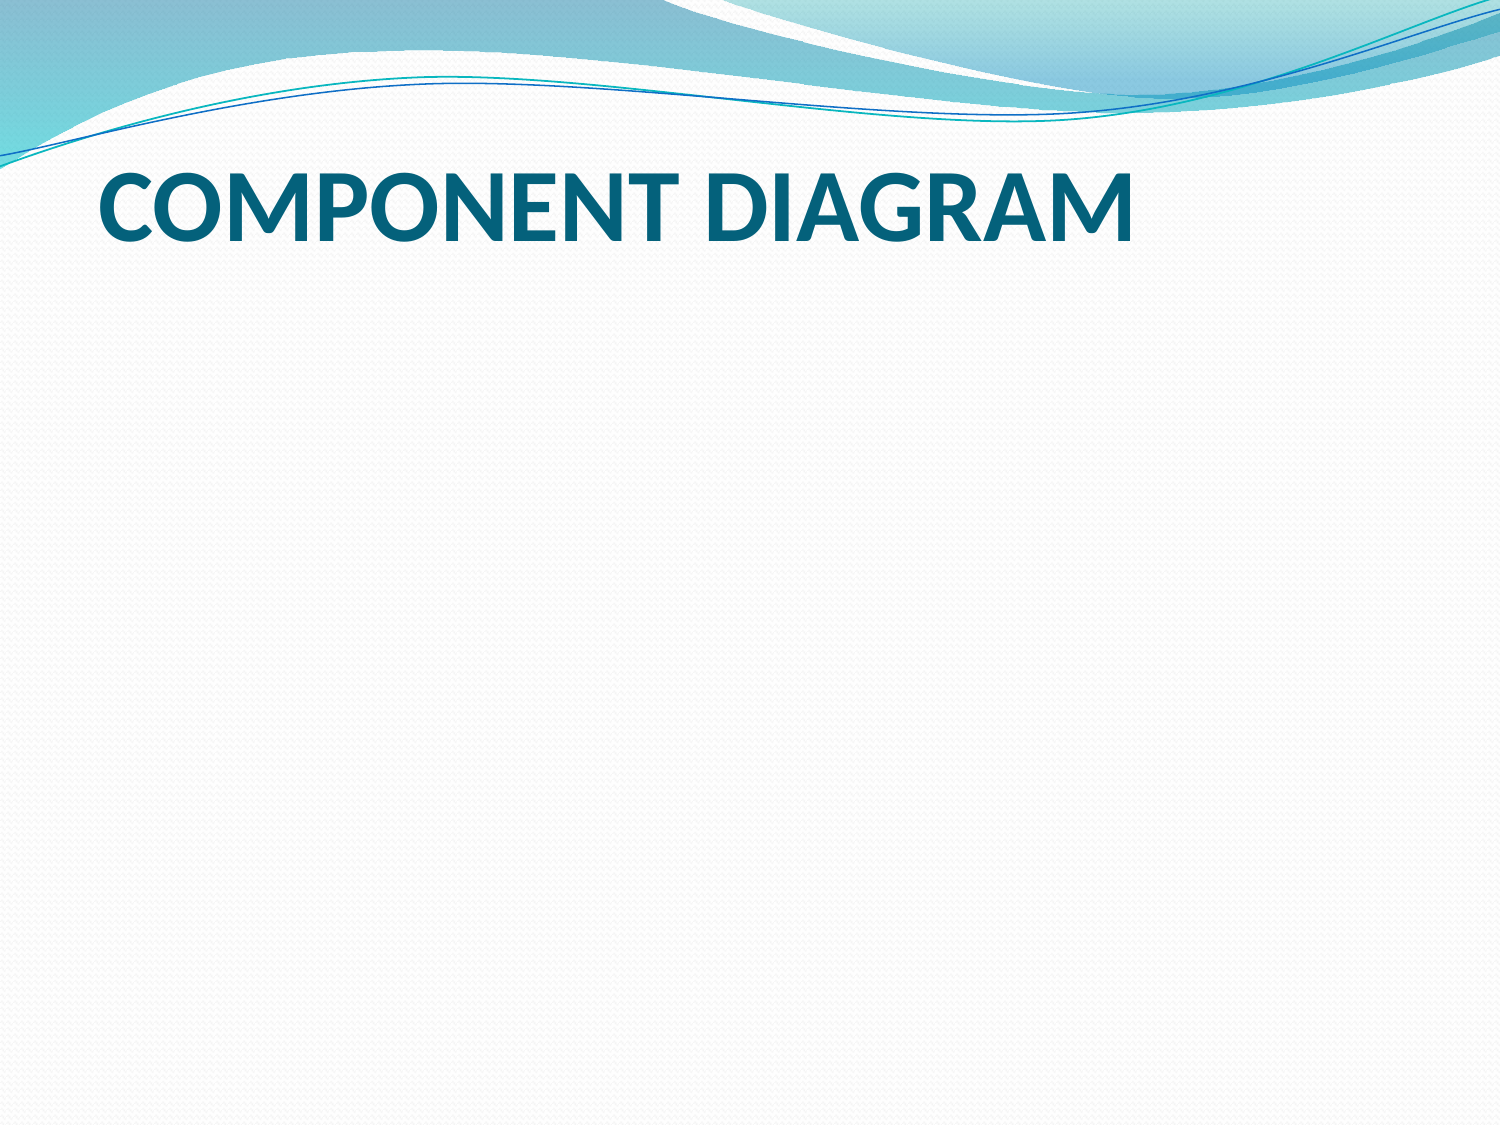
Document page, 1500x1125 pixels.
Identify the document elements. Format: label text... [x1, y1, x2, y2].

title COMPONENT DIAGRAM [75, 115, 1425, 263]
